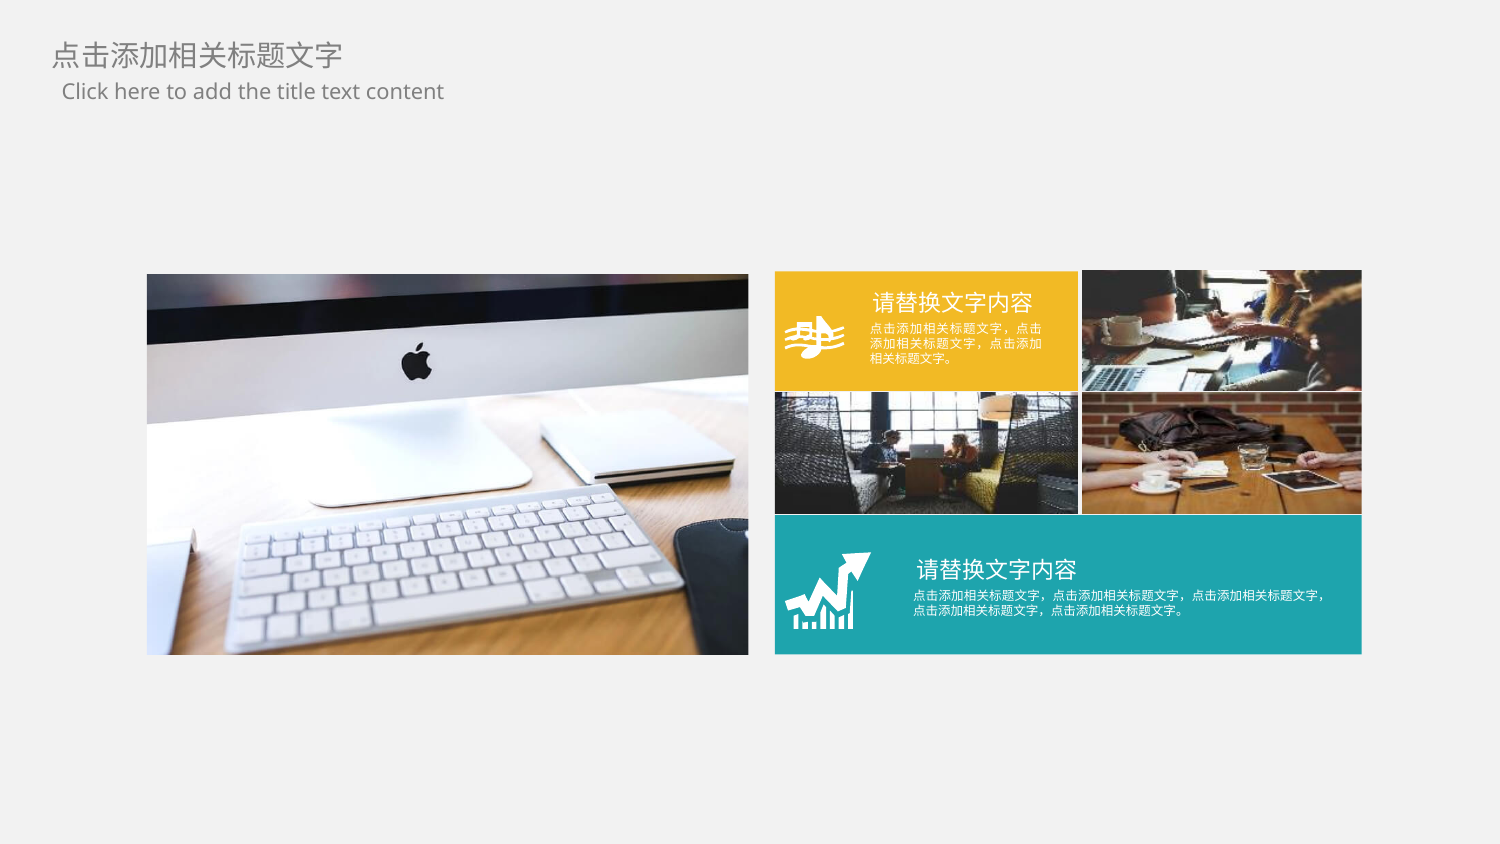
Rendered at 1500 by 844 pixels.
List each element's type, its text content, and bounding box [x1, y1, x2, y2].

text_box [773, 269, 1080, 391]
text_box [802, 620, 808, 629]
text_box [784, 316, 845, 359]
text_box [145, 273, 750, 657]
text_box [811, 620, 817, 629]
text_box 点击添加相关标题文字，点击添加相关标题文字，点击添加相关标题文字，点击添加相关标题文字，点击添加相关标题文字。 [902, 582, 1329, 624]
text_box [793, 613, 799, 629]
text_box [1080, 393, 1364, 515]
text_box [1080, 268, 1364, 393]
text_box 点击添加相关标题文字，点击添加相关标题文字，点击添加相关标题文字。 [859, 316, 1053, 372]
text_box [820, 604, 827, 629]
text_box [838, 614, 845, 629]
text_box [829, 610, 835, 629]
text_box [773, 515, 1364, 657]
text_box [848, 590, 853, 629]
text_box 请替换文字内容 [905, 549, 1089, 589]
text_box [773, 391, 1080, 515]
text_box [784, 552, 872, 616]
text_box 请替换文字内容 [862, 283, 1045, 322]
